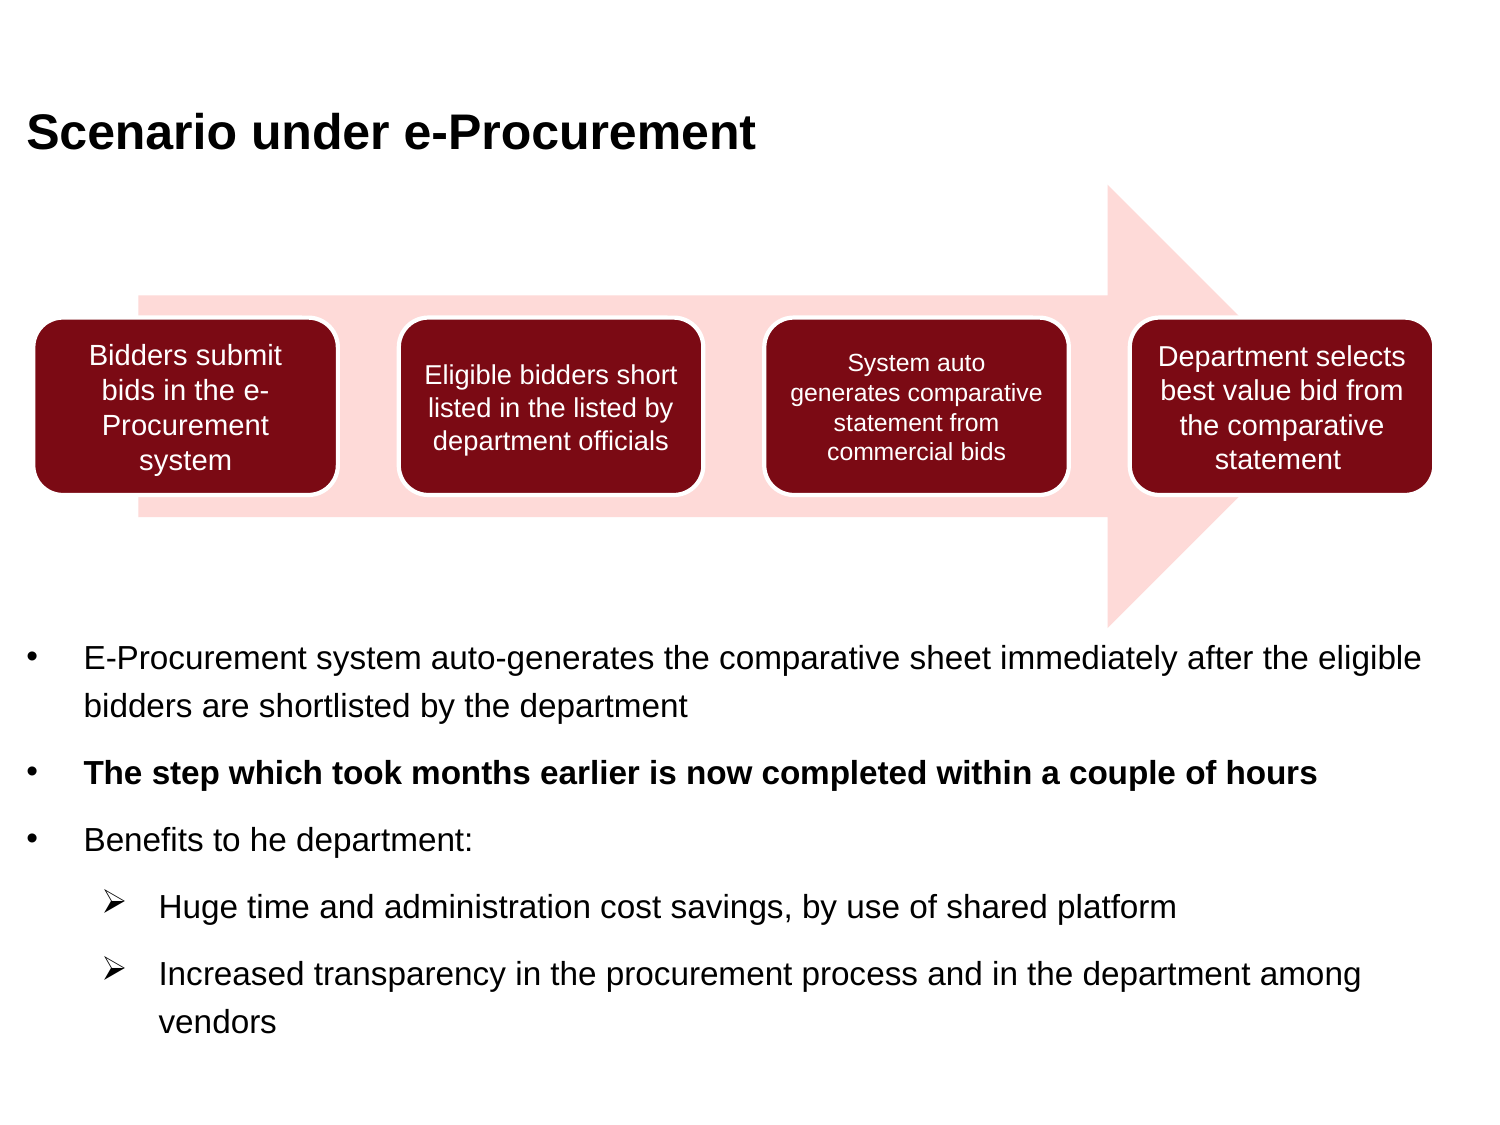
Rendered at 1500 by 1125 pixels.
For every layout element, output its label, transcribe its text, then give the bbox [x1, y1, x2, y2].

title Scenario under e-Procurement [26, 99, 1472, 224]
text_box E-Procurement system auto-generates the comparative sheet immediately after the eligible bidders are shortlisted by the department The step which took months earlier is now completed within a couple of hours Benefits to he department: Huge time and administration cost savings, by use of shared platform Increased transparency in the procurement process and in the department among vendors [26, 628, 1474, 1068]
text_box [32, 184, 1435, 629]
